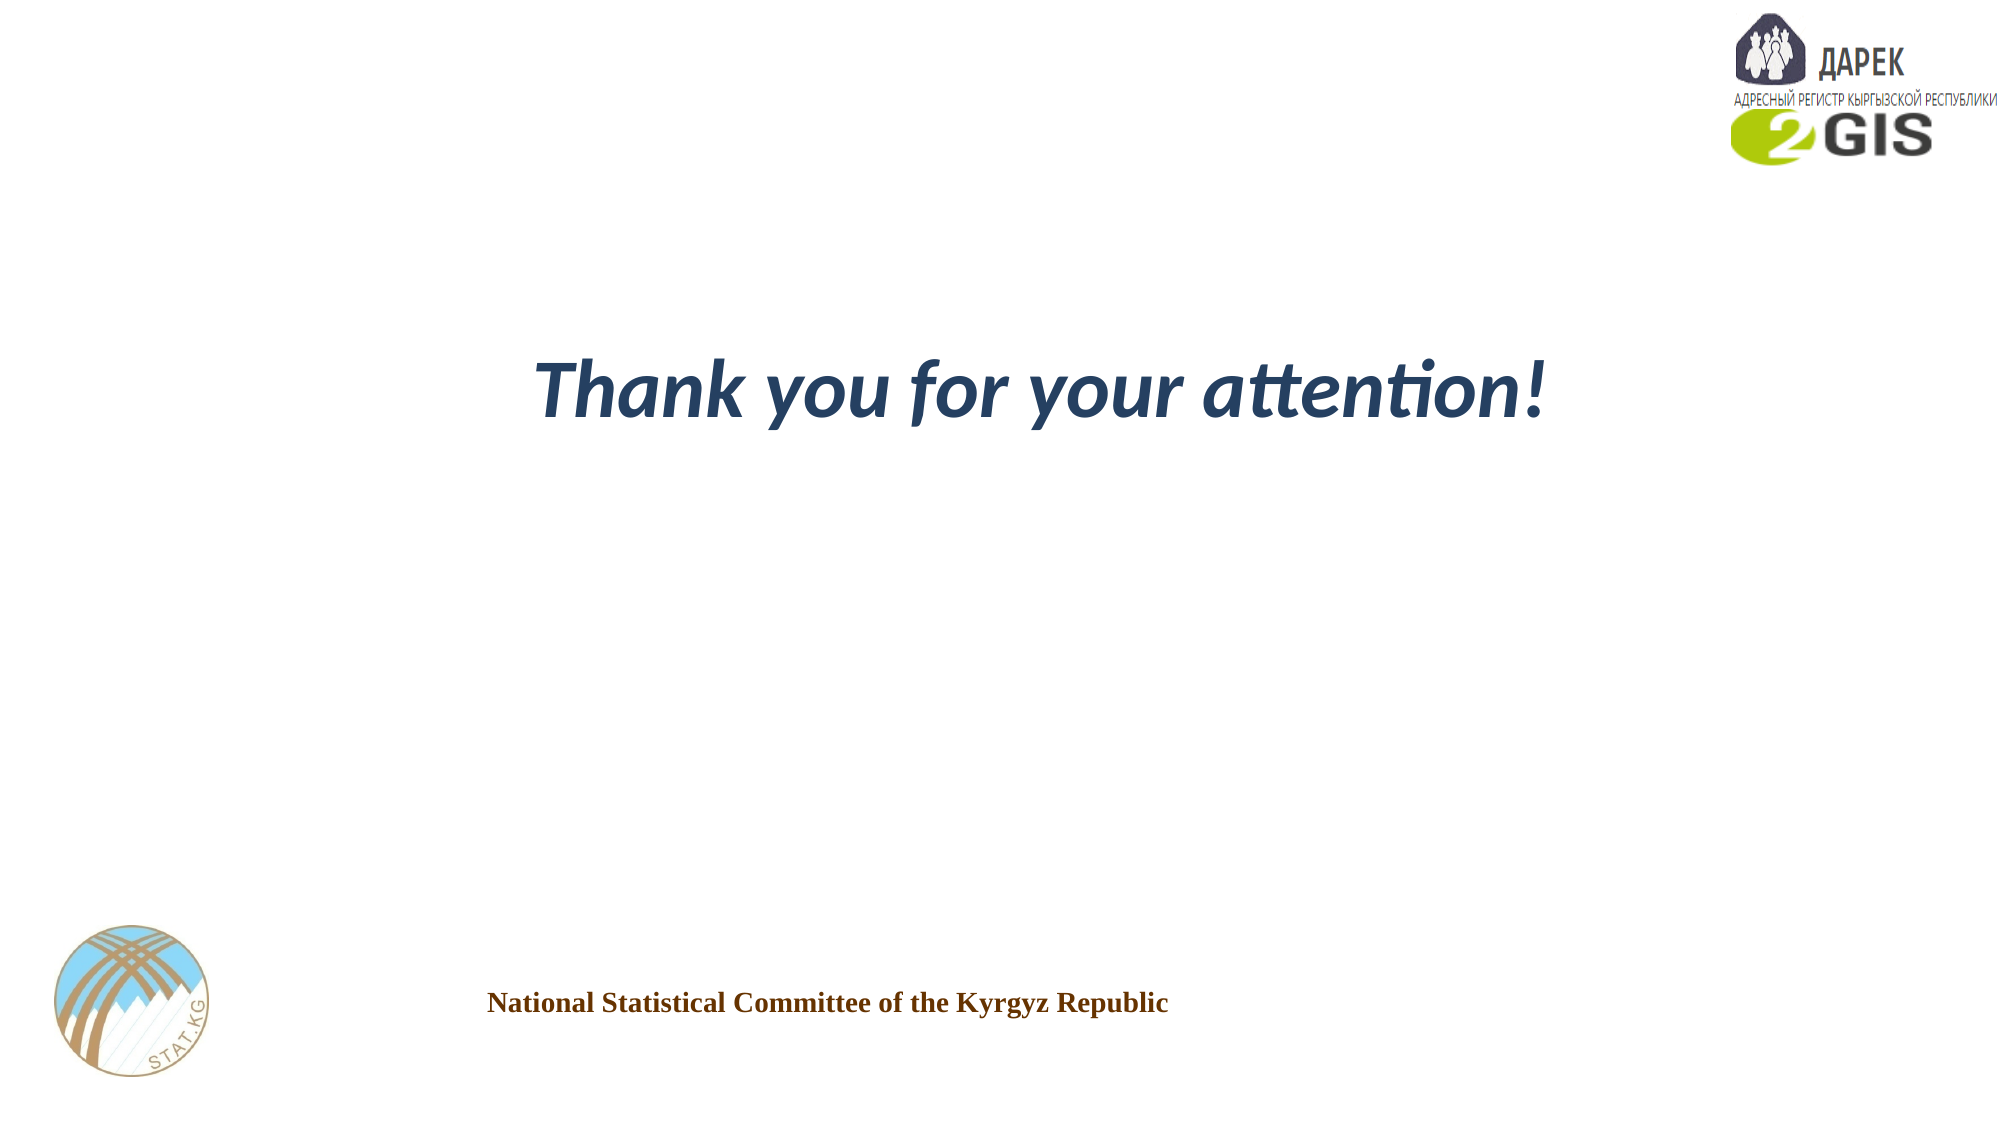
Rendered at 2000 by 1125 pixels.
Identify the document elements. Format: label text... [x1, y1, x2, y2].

text_box National Statistical Committee of the Kyrgyz Republic [279, 975, 1378, 1026]
picture [54, 924, 209, 1077]
picture [1731, 12, 2000, 203]
text_box Thank you for your attention! [326, 338, 1756, 443]
